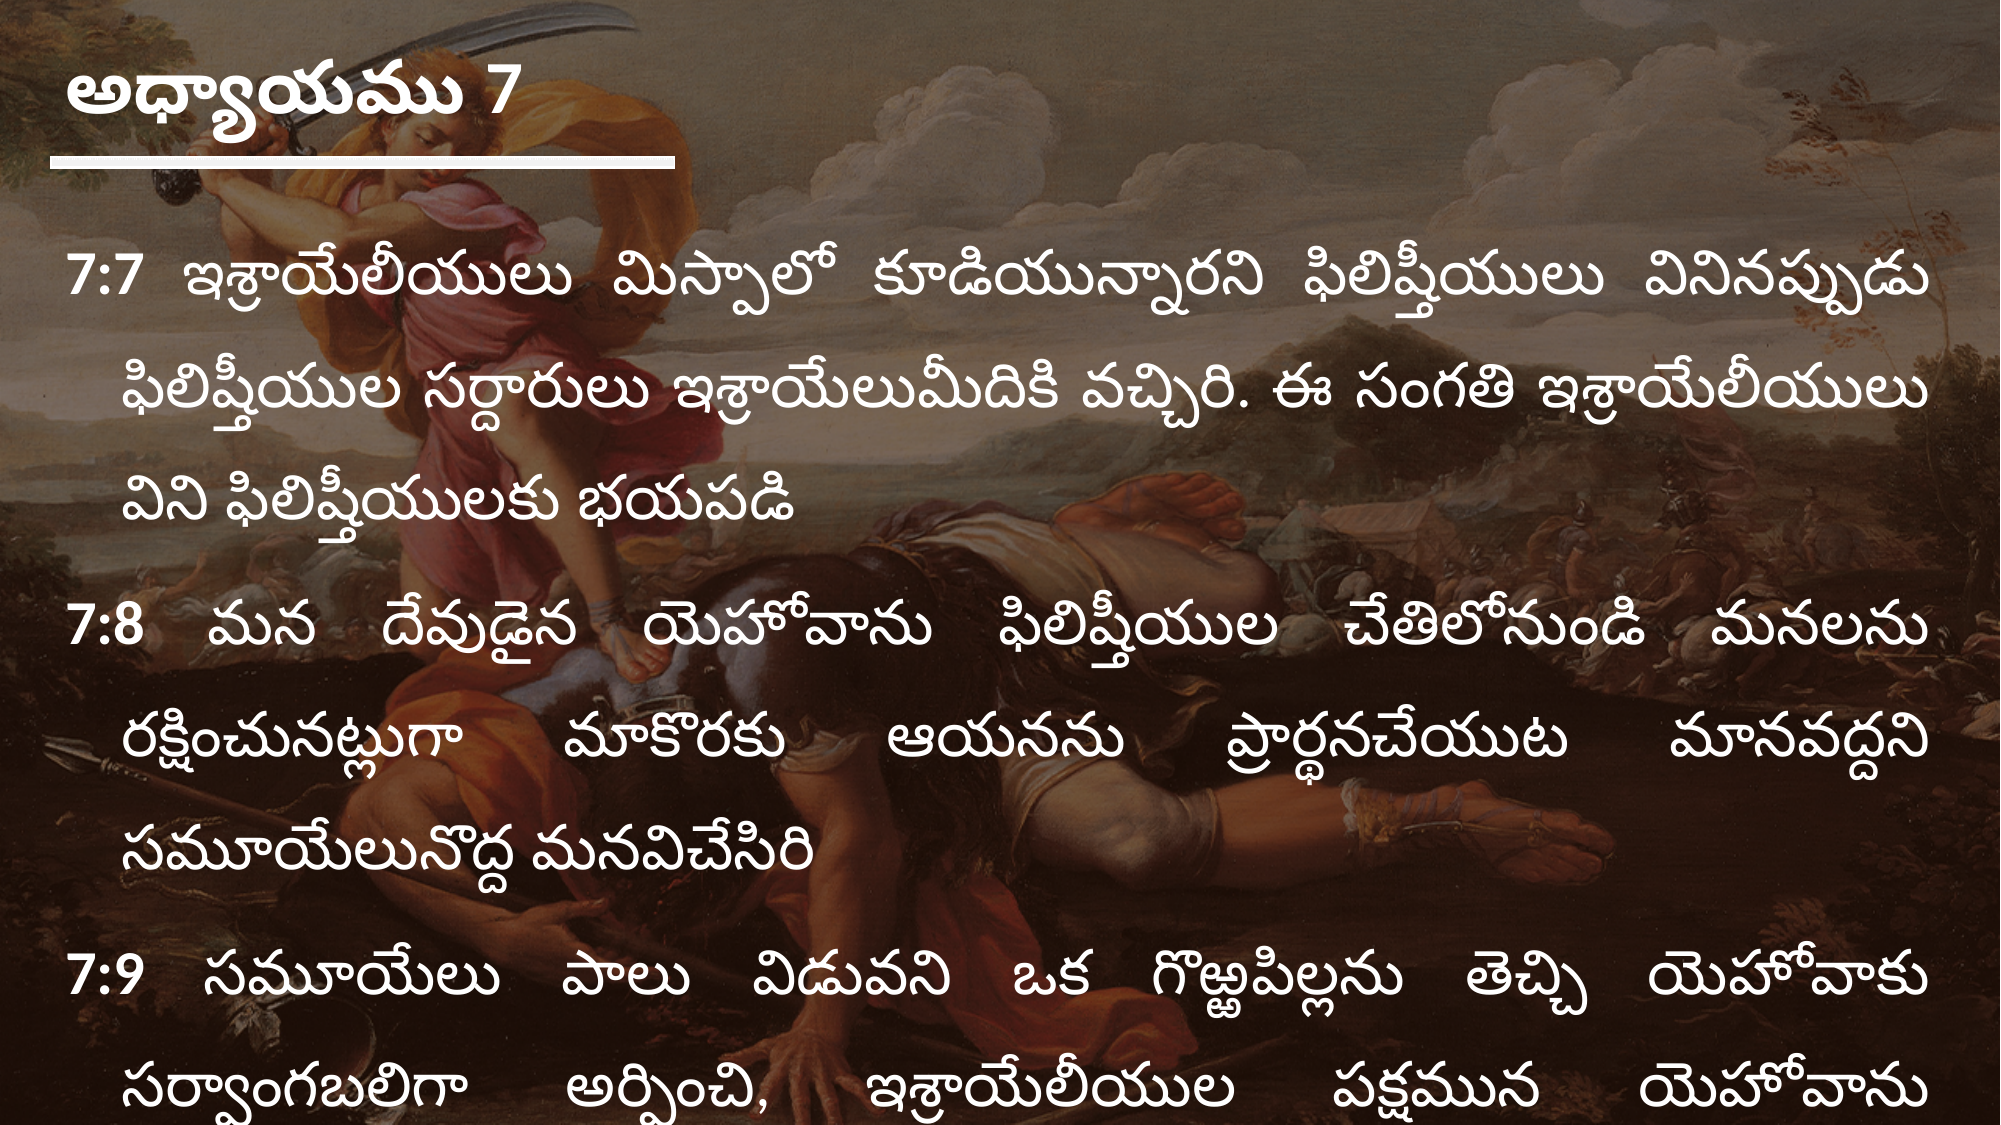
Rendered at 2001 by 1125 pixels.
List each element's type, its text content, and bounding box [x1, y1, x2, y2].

list 7:7 ఇశ్రాయేలీయులు మిస్పాలో కూడియున్నారని ఫిలిష్తీయులు వినినప్పుడు ఫిలిష్తీయుల సర్దారులు ఇశ్రాయేలుమీదికి వచ్చిరి. ఈ సంగతి ఇశ్రాయేలీయులు విని ఫిలిష్తీయులకు భయపడి 7:8 మన దేవుడైన యెహోవాను ఫిలిష్తీయుల చేతిలోనుండి మనలను రక్షించునట్లుగా మాకొరకు ఆయనను ప్రార్థనచేయుట మానవద్దని సమూయేలునొద్ద మనవిచేసిరి 7:9 సమూయేలు పాలు విడువని ఒక గొఱ్ఱపిల్లను తెచ్చి యెహోవాకు సర్వాంగబలిగా అర్పించి, ఇశ్రాయేలీయుల పక్షమున యెహోవాను ప్రార్థనచేయగా యెహోవా అతని ప్రార్థన అంగీకరించెను. [50, 187, 1946, 1063]
picture [0, 0, 2000, 1125]
title అధ్యాయము 7 [50, 0, 1925, 167]
